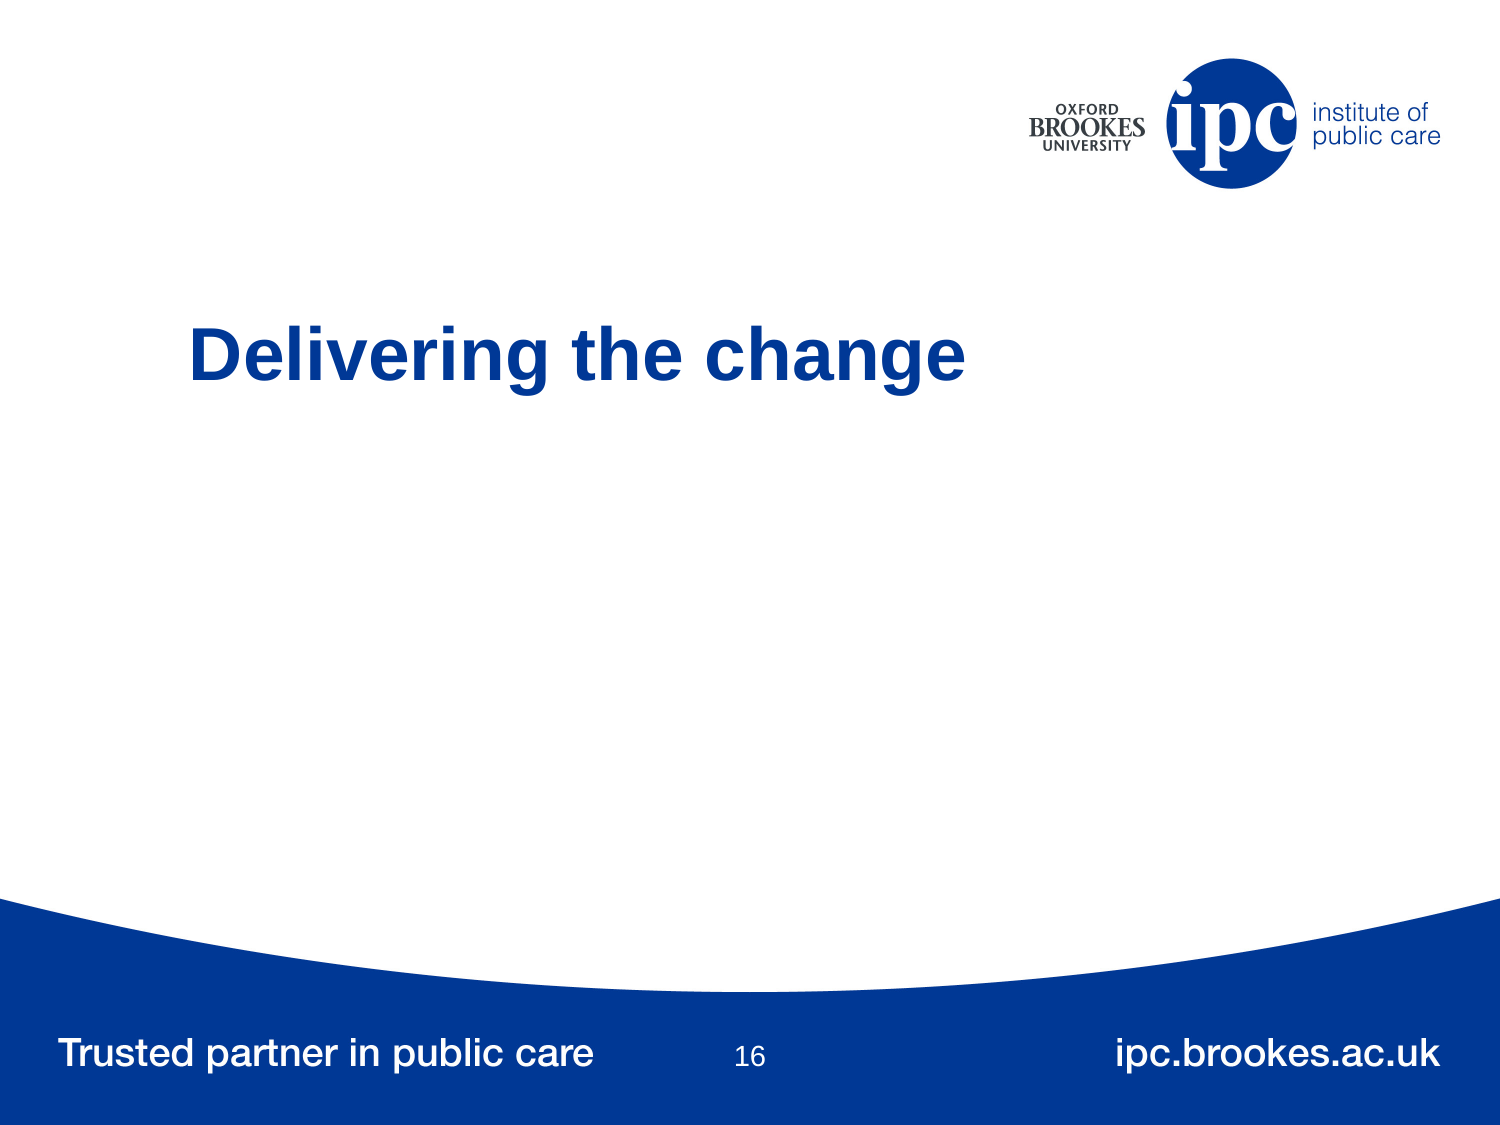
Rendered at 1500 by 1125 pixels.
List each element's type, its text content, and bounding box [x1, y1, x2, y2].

picture [0, 0, 1500, 1125]
title Delivering the change [188, 315, 1262, 508]
footer 16 [589, 1024, 911, 1085]
